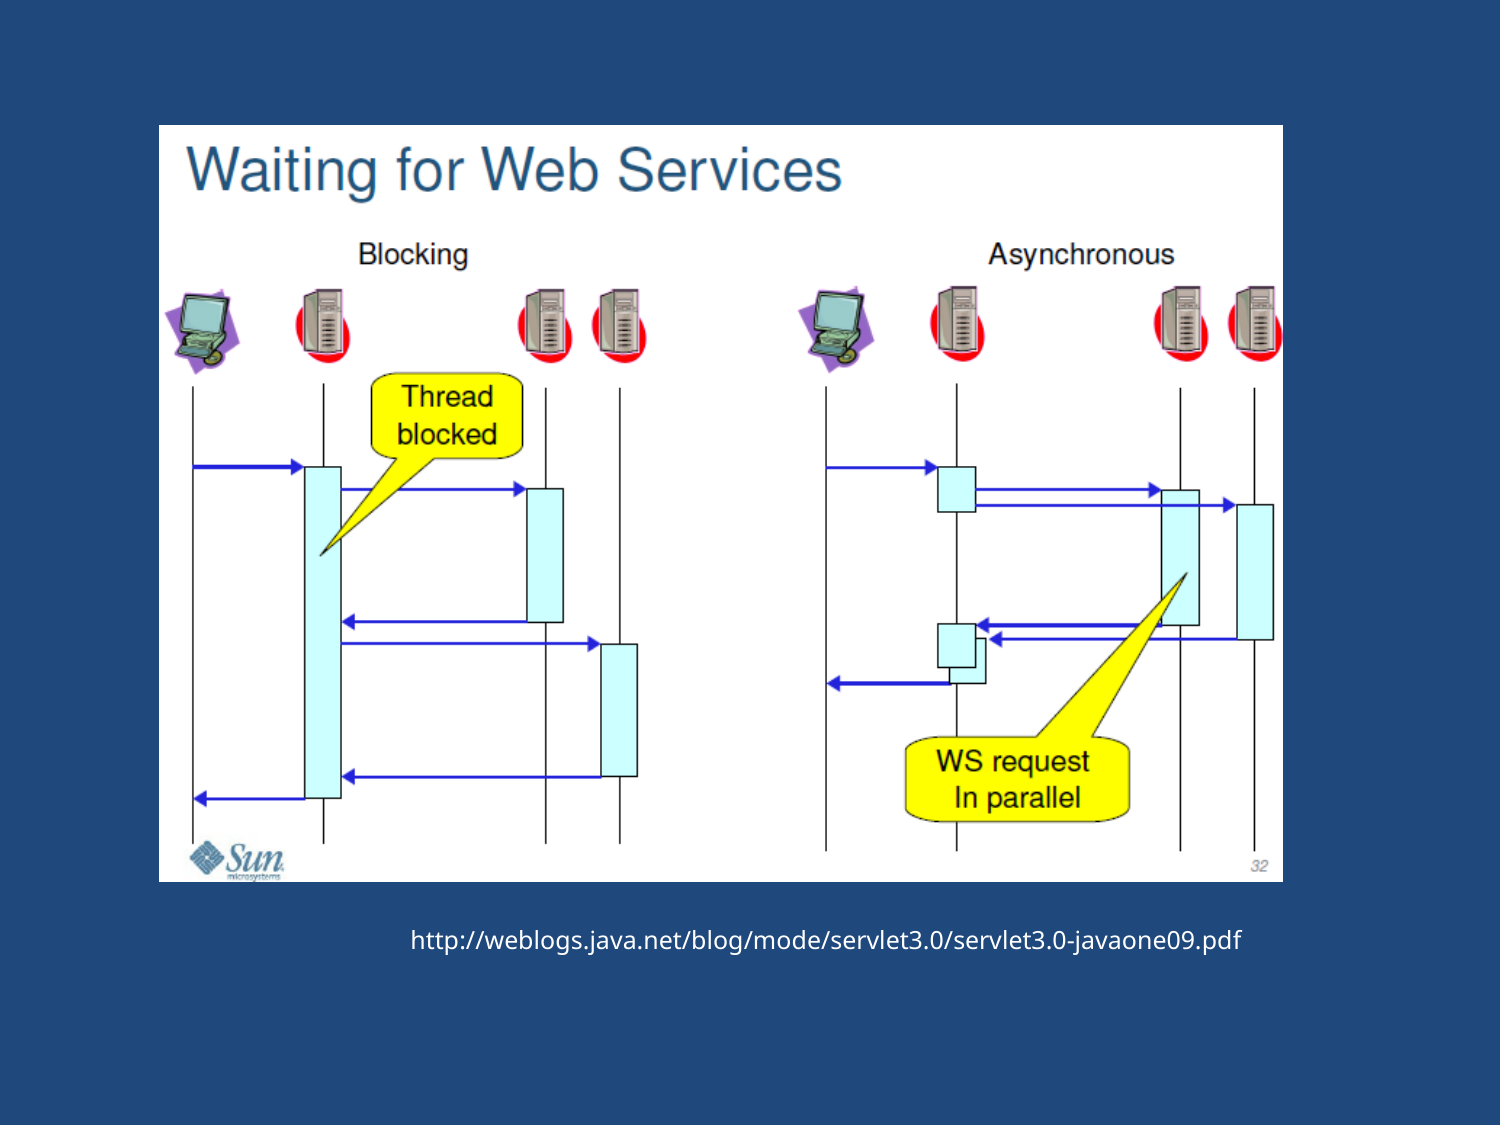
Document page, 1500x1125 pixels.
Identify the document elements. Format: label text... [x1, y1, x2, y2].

picture [159, 125, 1283, 882]
text_box http://weblogs.java.net/blog/mode/servlet3.0/servlet3.0-javaone09.pdf [395, 916, 1409, 962]
